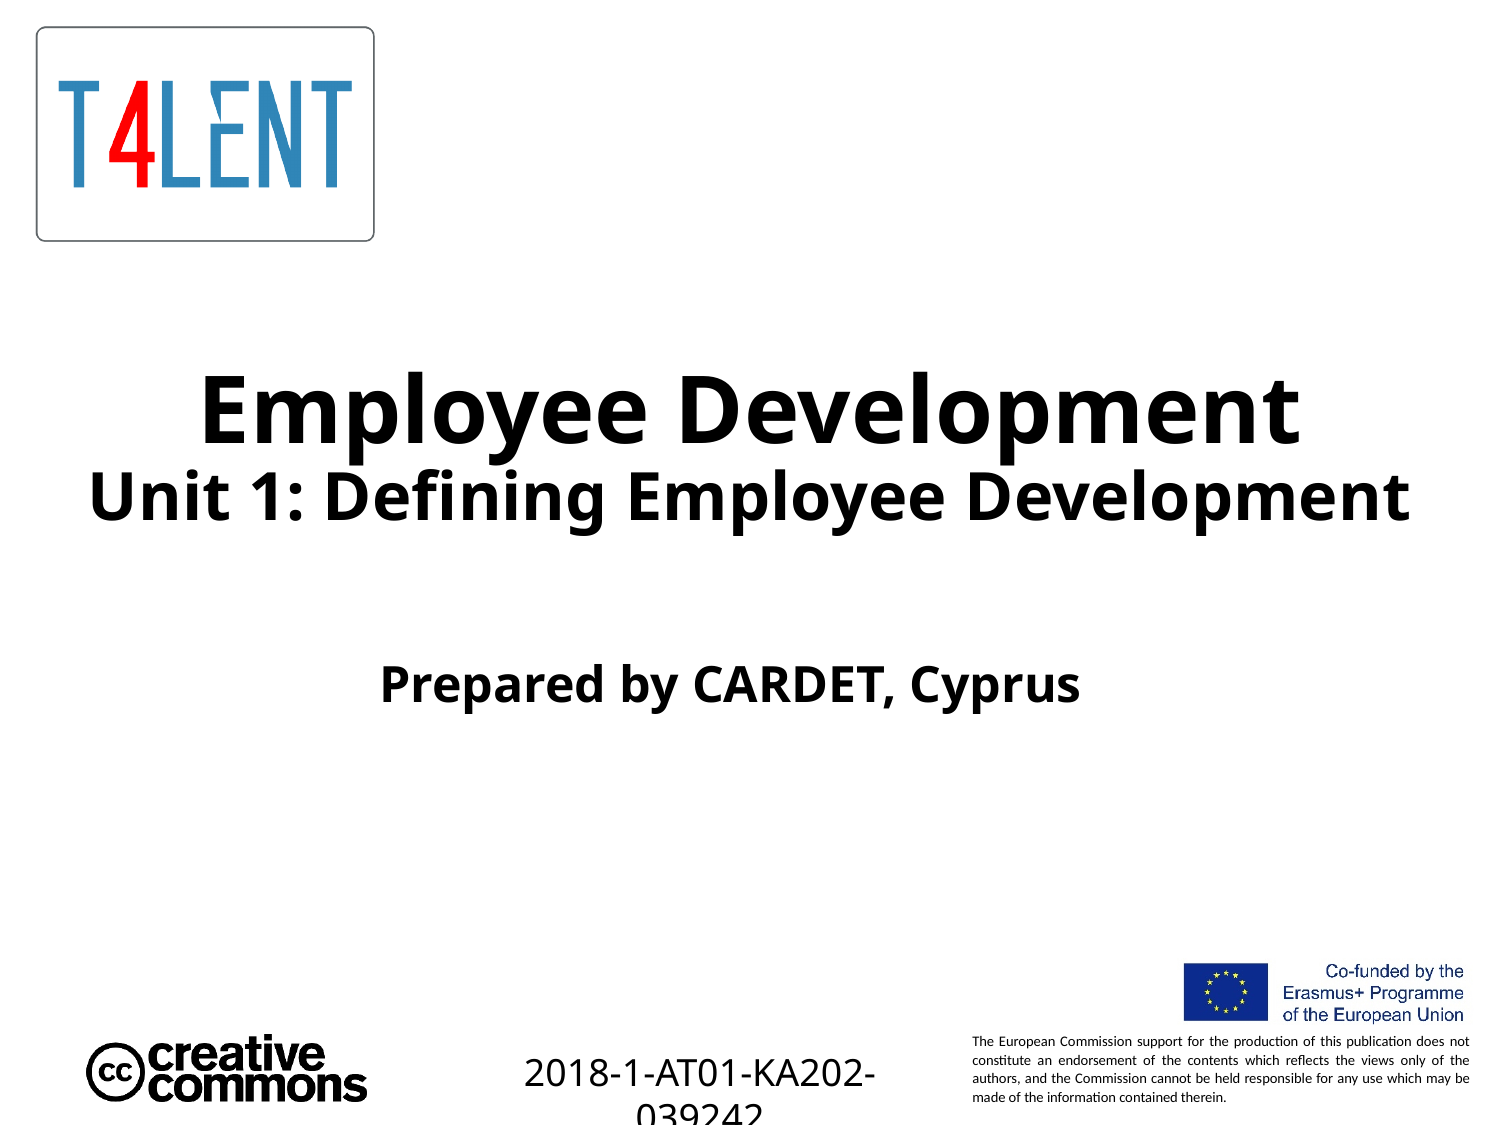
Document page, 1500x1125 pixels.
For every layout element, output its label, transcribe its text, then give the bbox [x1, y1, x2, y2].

subtitle Prepared by CARDET, Cyprus [31, 644, 1430, 775]
picture [1166, 958, 1478, 1026]
picture [85, 1034, 367, 1102]
title Employee Development Unit 1: Defining Employee Development [51, 409, 1449, 551]
text_box 2018-1-AT01-KA202-039242 [454, 1040, 946, 1125]
picture [35, 26, 375, 242]
